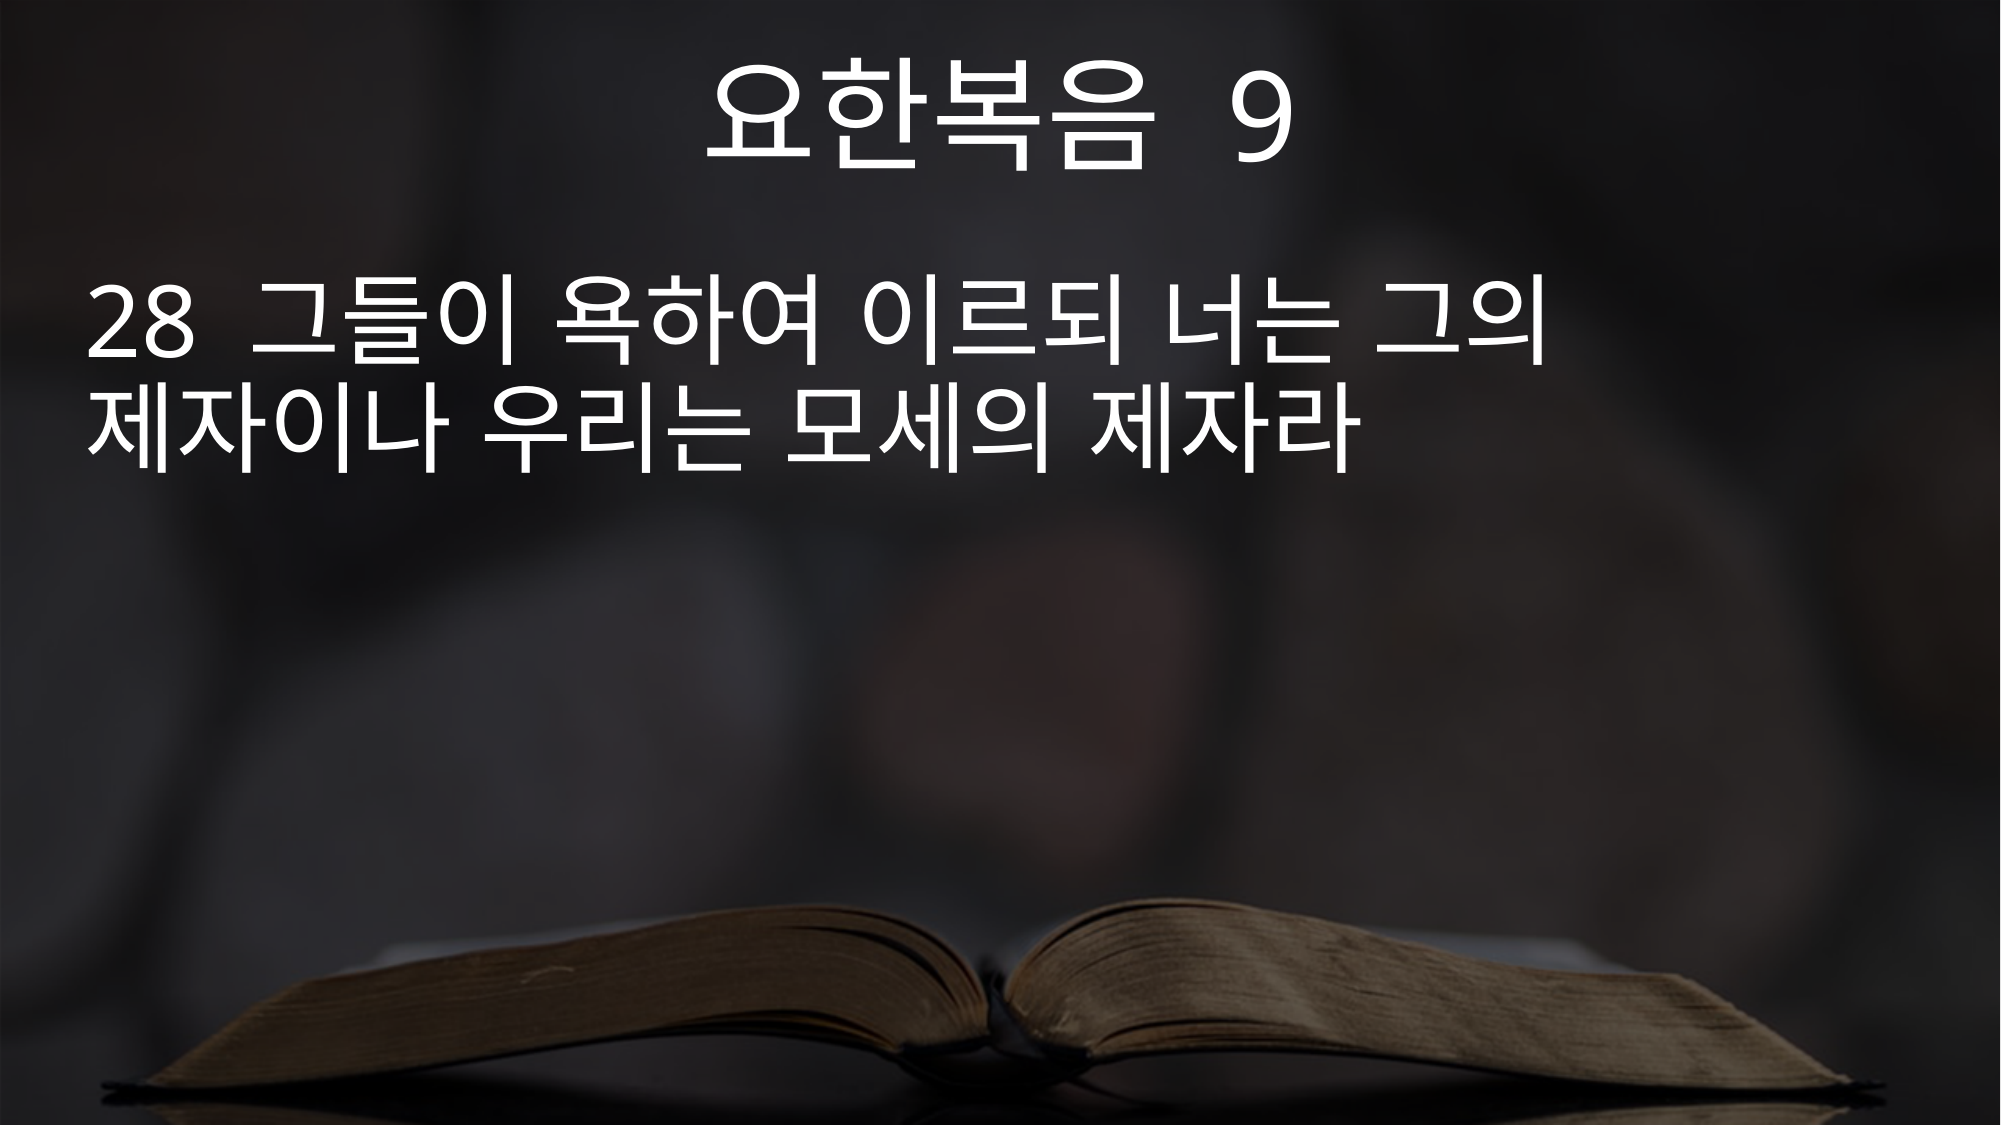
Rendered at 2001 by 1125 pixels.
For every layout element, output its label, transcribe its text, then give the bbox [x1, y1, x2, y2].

list 28 그들이 욕하여 이르되 너는 그의 제자이나 우리는 모세의 제자라 [69, 263, 1953, 423]
picture [0, 0, 2001, 1125]
footer 요한복음 9 [0, 32, 2000, 192]
